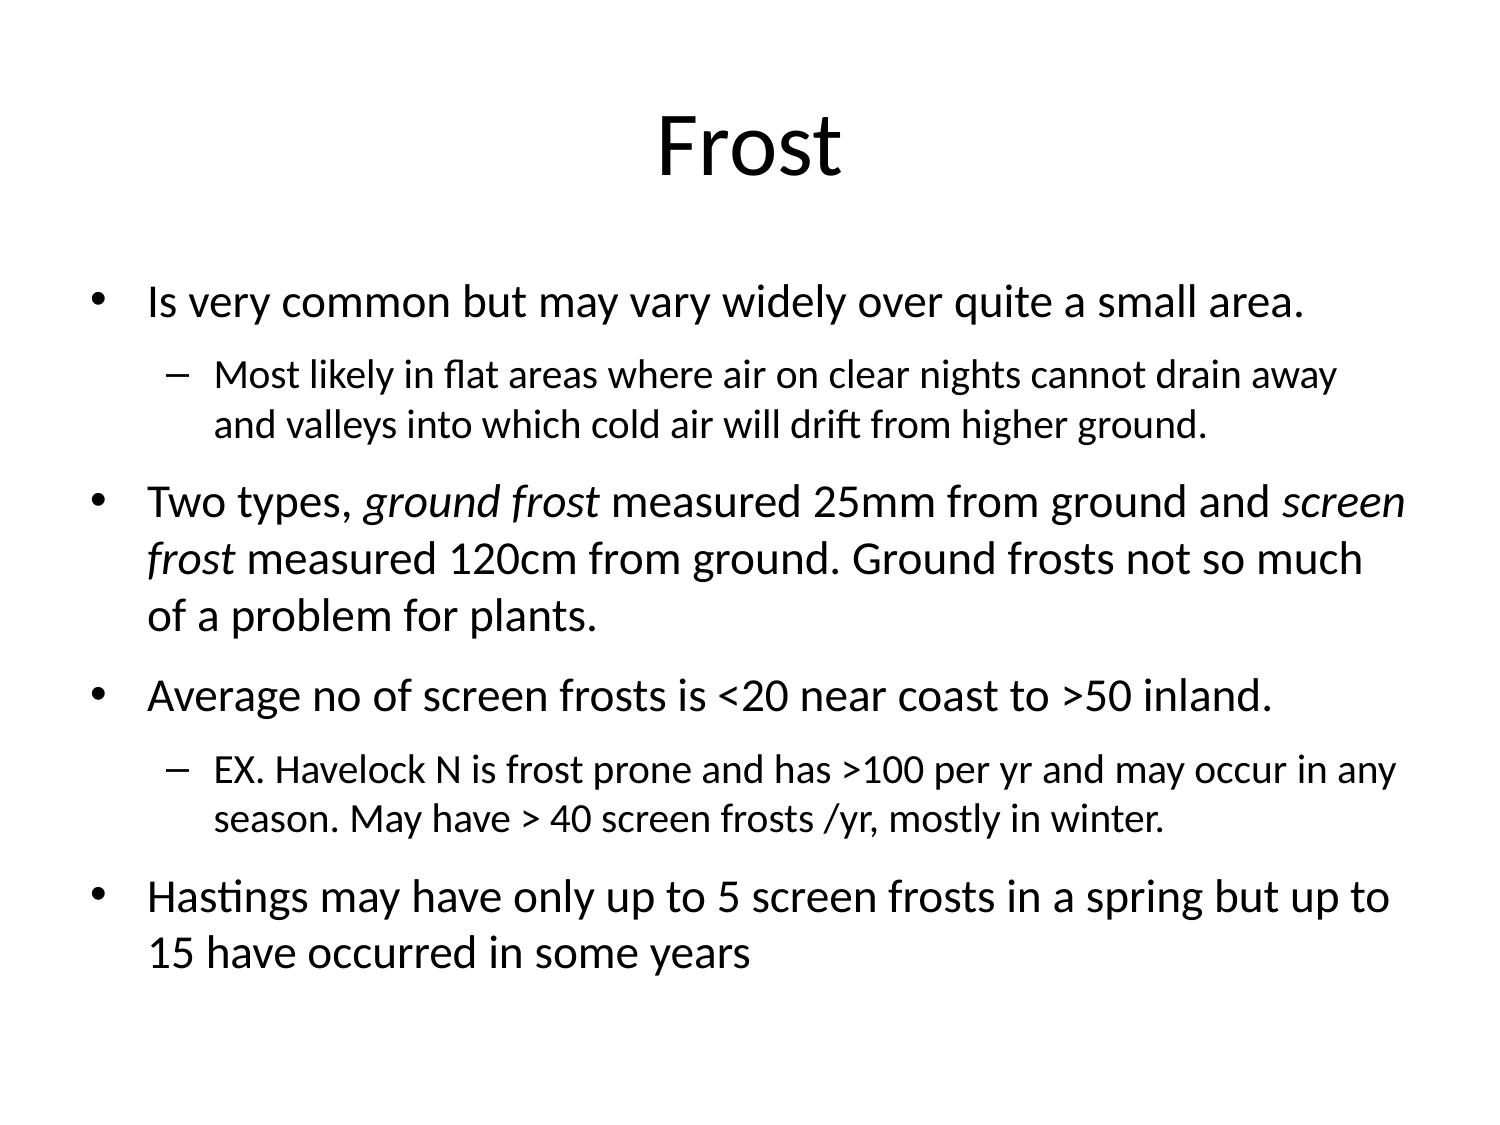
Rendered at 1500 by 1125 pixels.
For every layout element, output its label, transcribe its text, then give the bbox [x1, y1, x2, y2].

title Frost [75, 45, 1425, 233]
list Is very common but may vary widely over quite a small area. Most likely in flat areas where air on clear nights cannot drain away and valleys into which cold air will drift from higher ground. Two types, ground frost measured 25mm from ground and screen frost measured 120cm from ground. Ground frosts not so much of a problem for plants. Average no of screen frosts is <20 near coast to >50 inland. EX. Havelock N is frost prone and has >100 per yr and may occur in any season. May have > 40 screen frosts /yr, mostly in winter. Hastings may have only up to 5 screen frosts in a spring but up to 15 have occurred in some years [75, 262, 1425, 1005]
